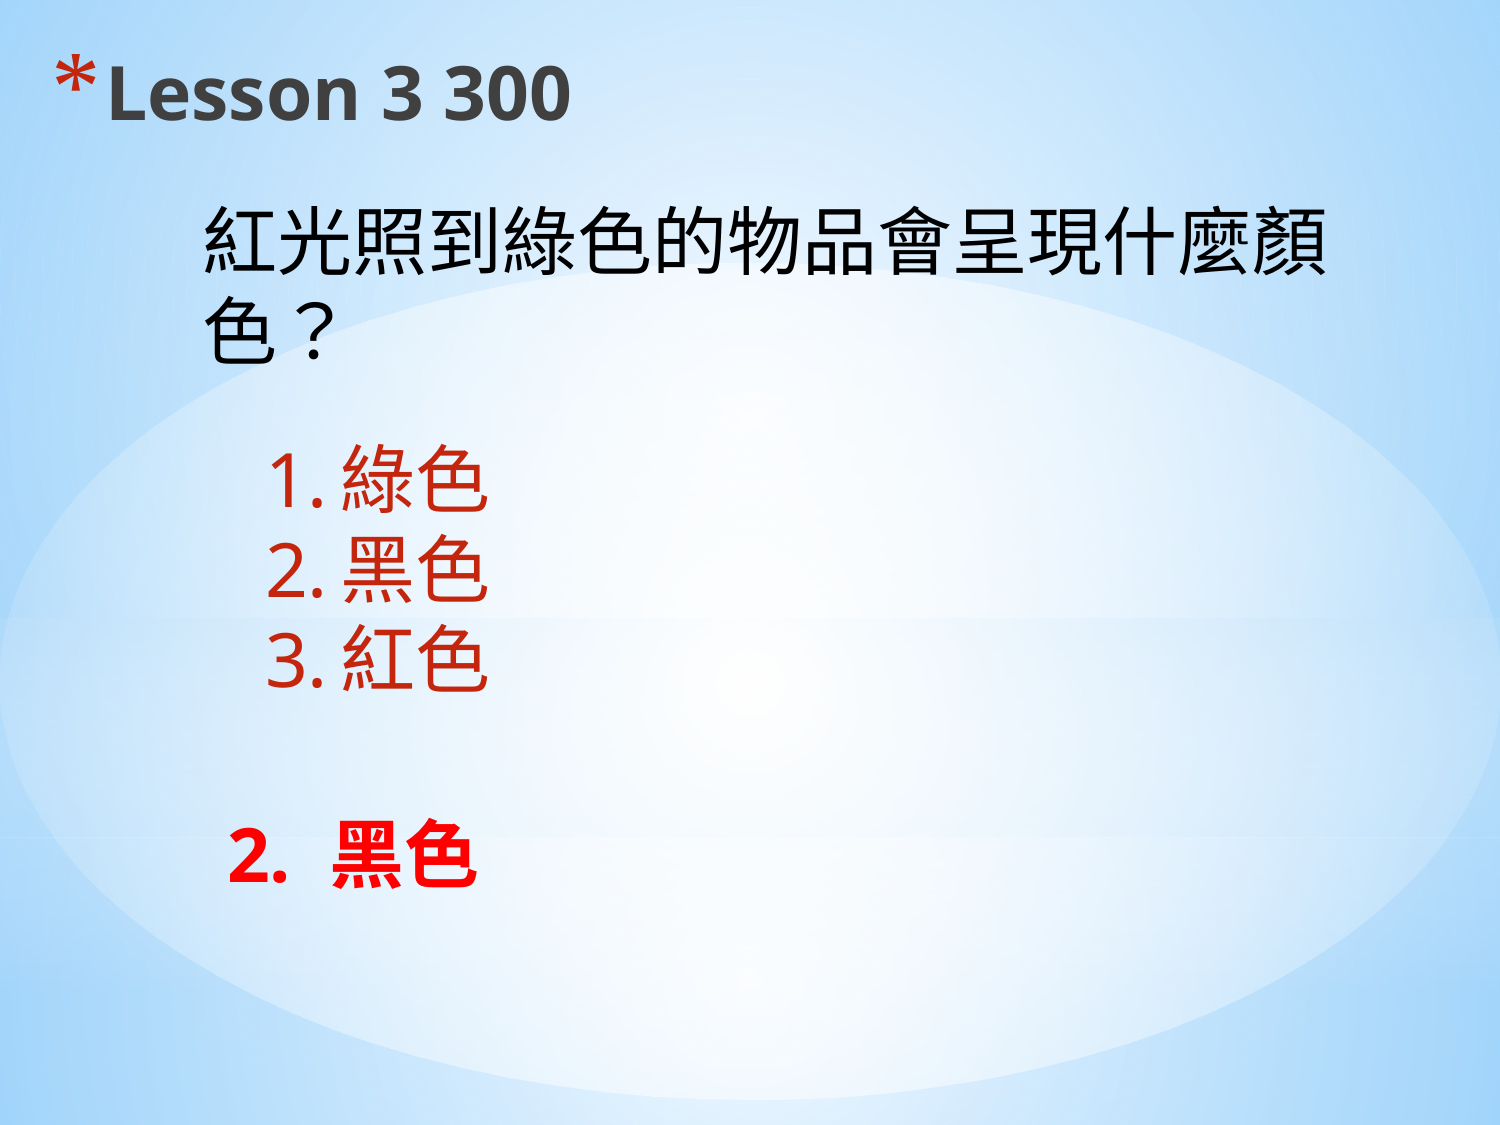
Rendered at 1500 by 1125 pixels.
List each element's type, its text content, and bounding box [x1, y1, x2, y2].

text_box 綠色 黑色 紅色 [250, 424, 506, 770]
text_box Lesson 3 300 [37, 37, 763, 188]
text_box 紅光照到綠色的物品會呈現什麼顏色？ [187, 187, 1413, 443]
text_box 2. 黑色 [212, 799, 575, 905]
